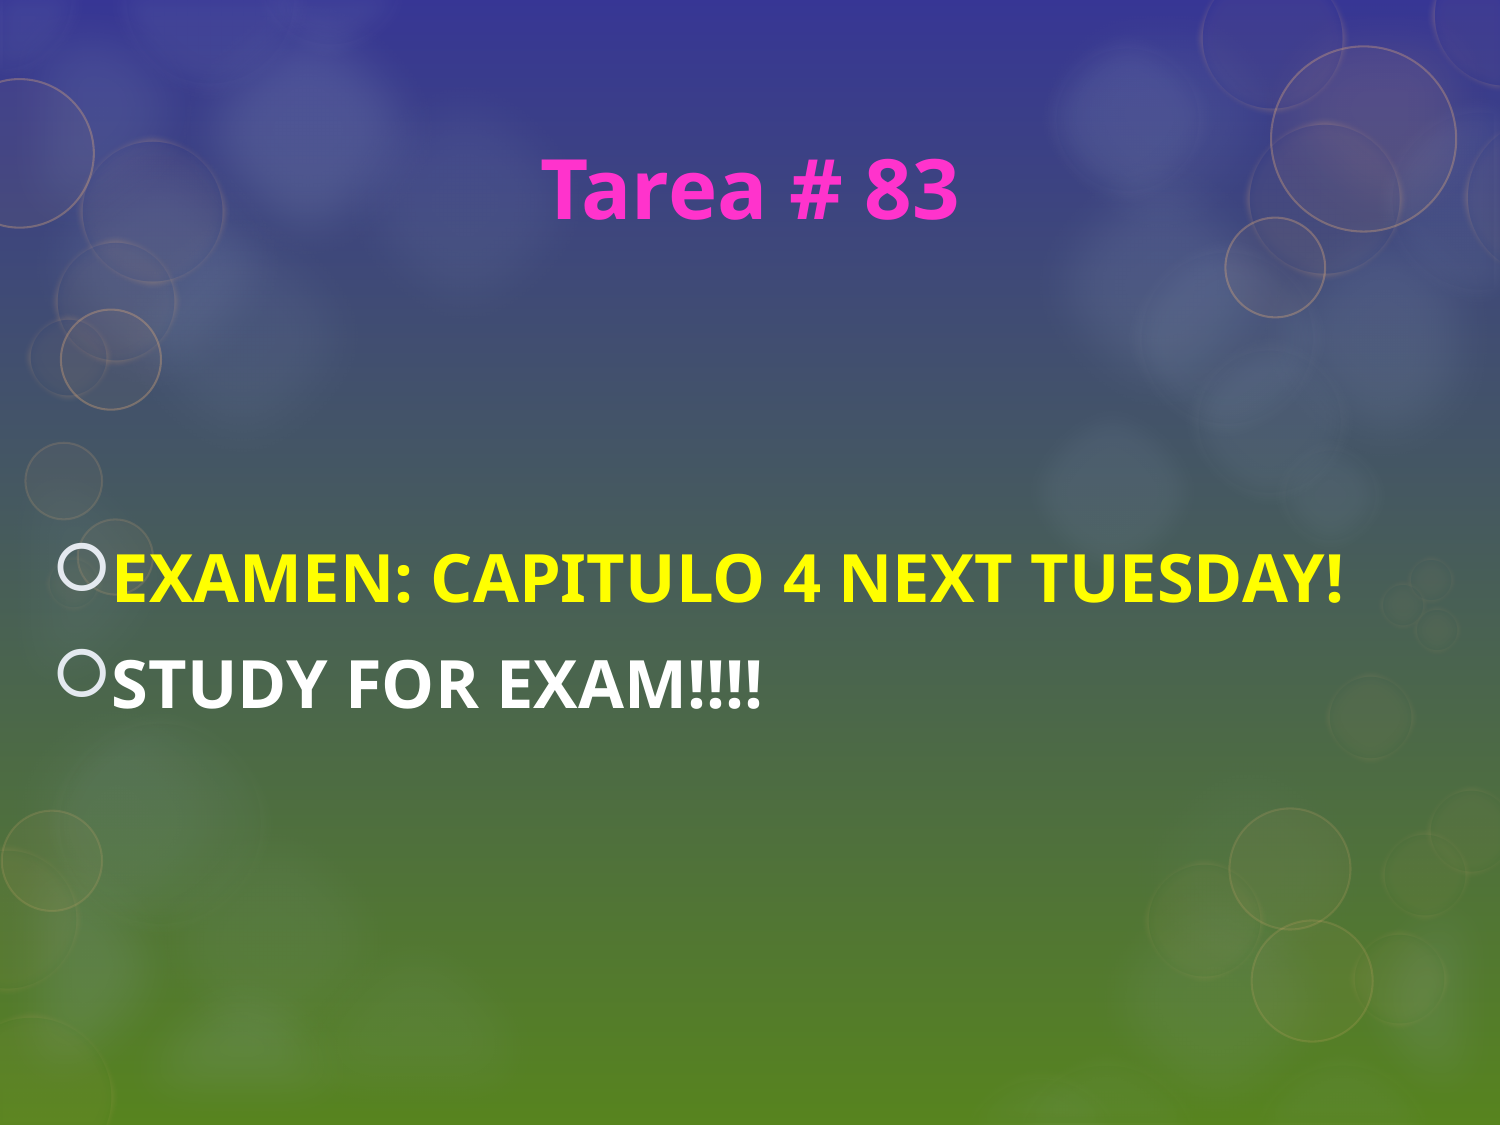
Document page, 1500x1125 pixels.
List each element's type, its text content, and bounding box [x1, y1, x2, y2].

title Tarea # 83 [165, 110, 1335, 263]
list EXAMEN: CAPITULO 4 NEXT TUESDAY! STUDY FOR EXAM!!!! [37, 296, 1500, 962]
